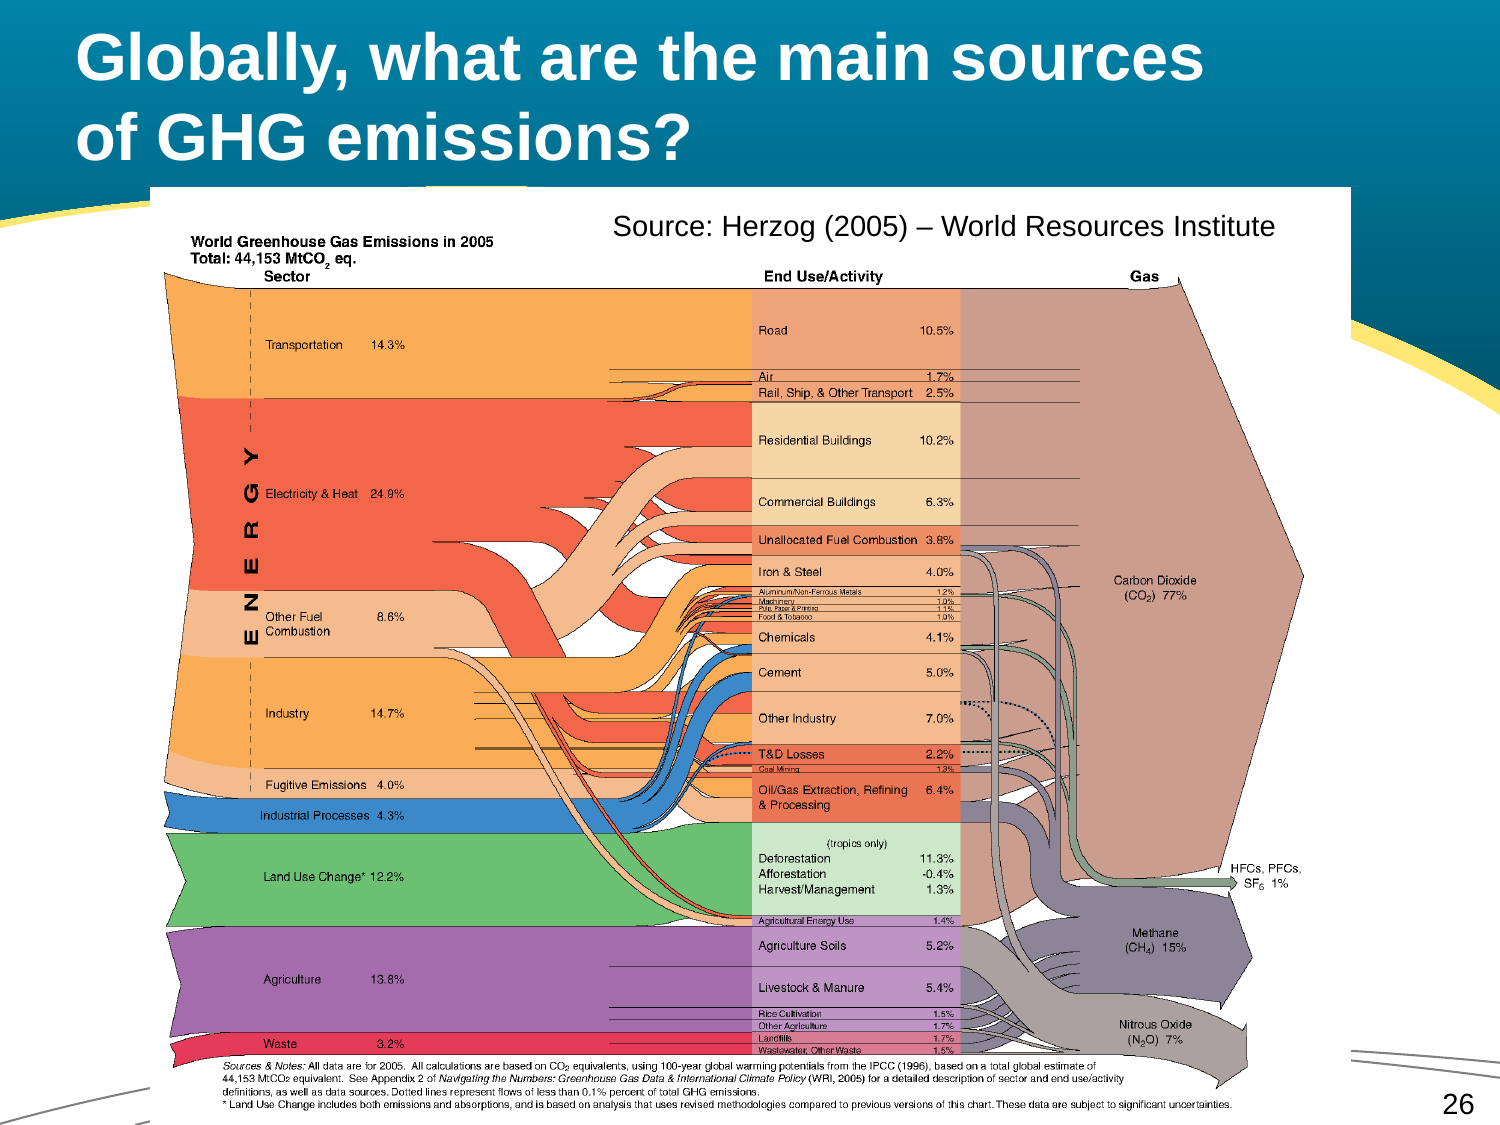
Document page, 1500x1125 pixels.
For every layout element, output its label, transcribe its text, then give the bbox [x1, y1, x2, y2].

slide_number 26 [1356, 1084, 1476, 1113]
picture [149, 187, 1351, 1125]
title Globally, what are the main sources of GHG emissions? [74, 0, 1476, 188]
